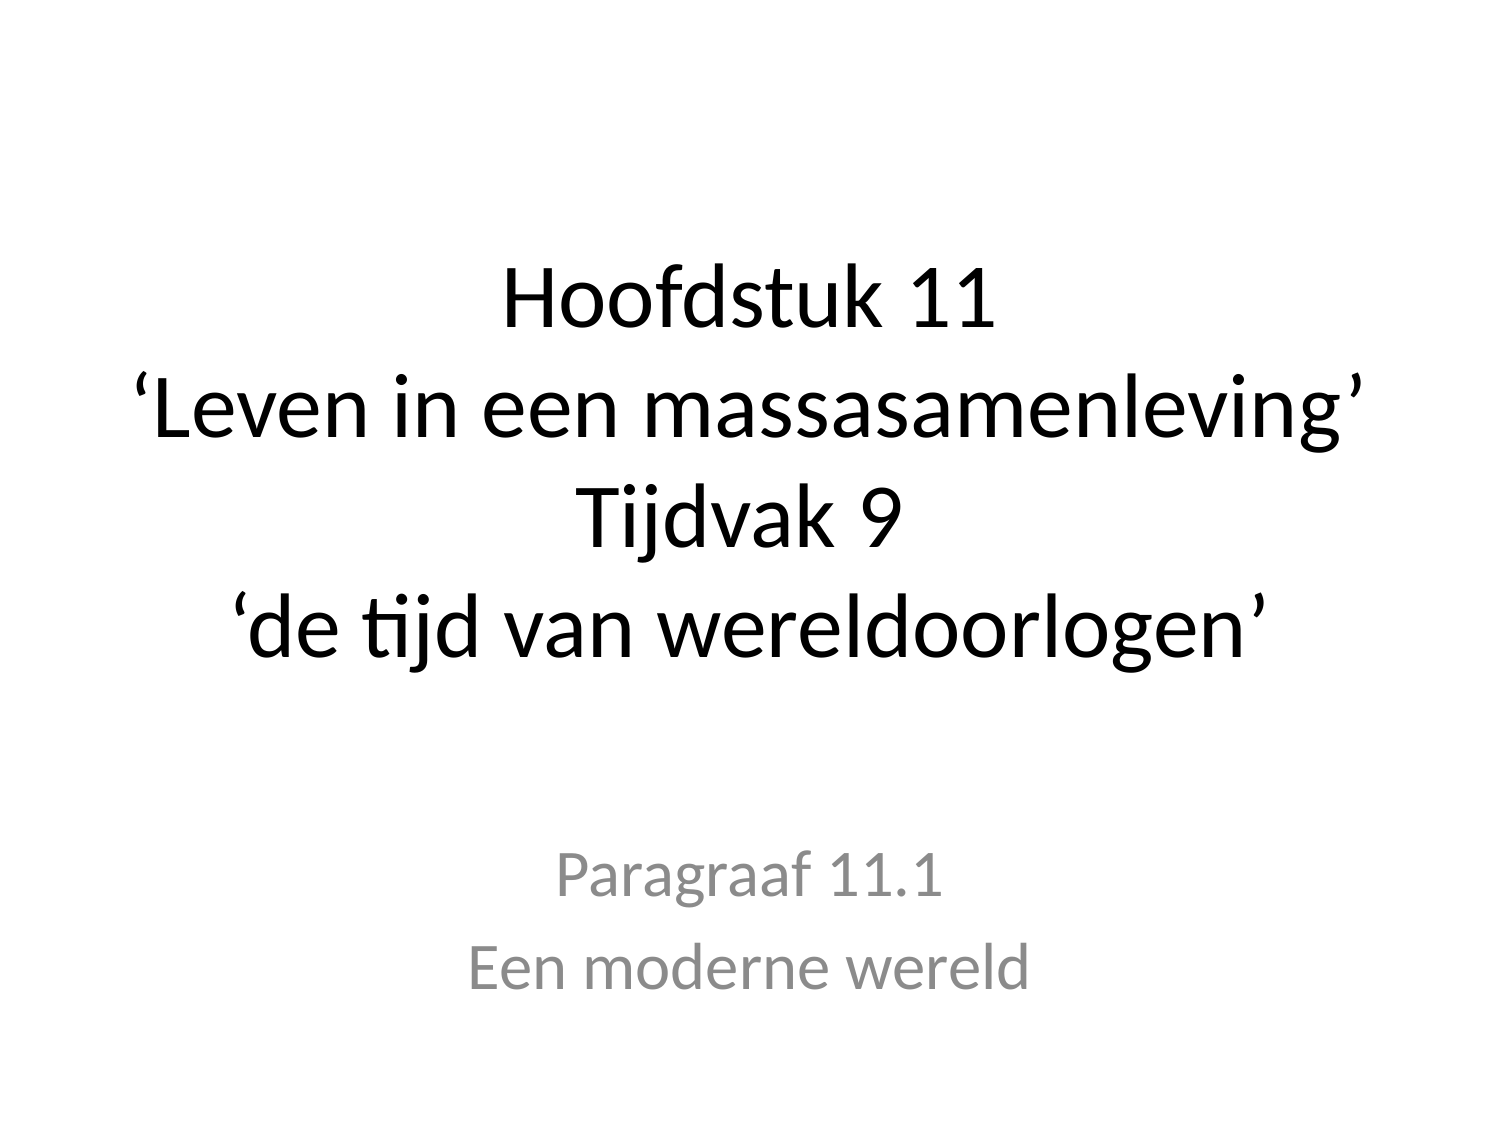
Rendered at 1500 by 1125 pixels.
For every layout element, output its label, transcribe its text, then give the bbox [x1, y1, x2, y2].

subtitle Paragraaf 11.1 Een moderne wereld [225, 822, 1275, 1047]
title Hoofdstuk 11 ‘Leven in een massasamenleving’ Tijdvak 9 ‘de tijd van wereldoorlogen’ [112, 196, 1388, 716]
